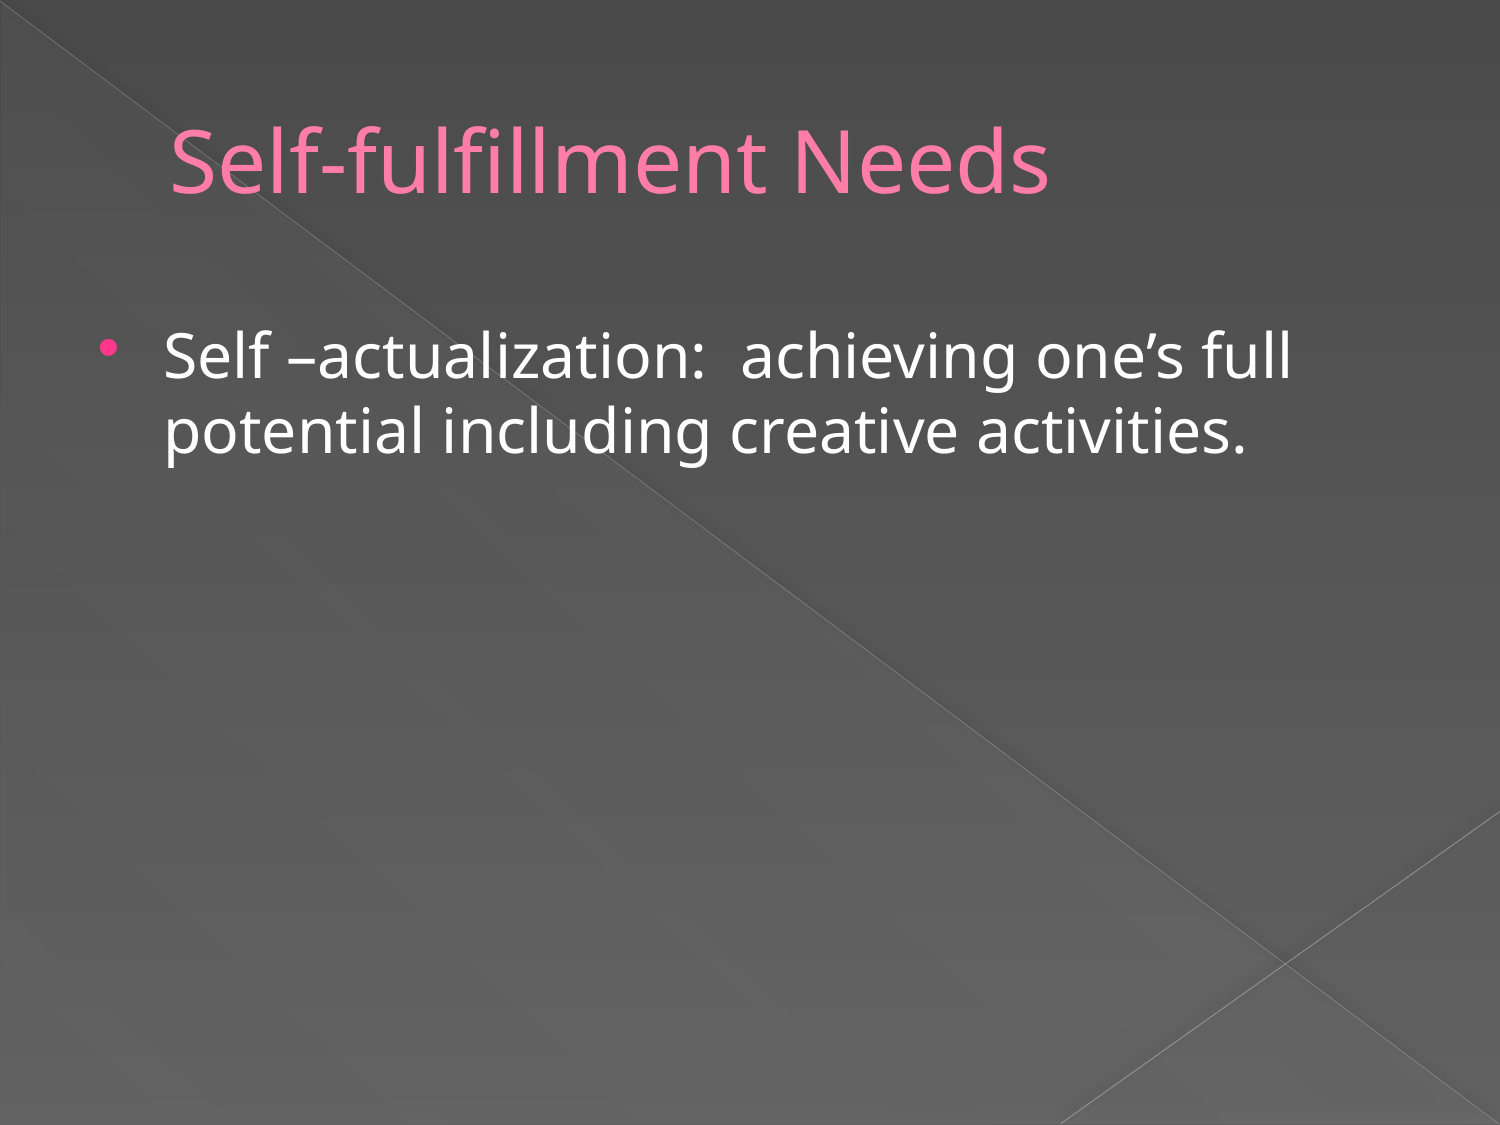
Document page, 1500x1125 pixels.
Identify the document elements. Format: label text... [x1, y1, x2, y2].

title Self-fulfillment Needs [75, 43, 1425, 274]
list Self –actualization: achieving one’s full potential including creative activities. [75, 308, 1425, 1059]
